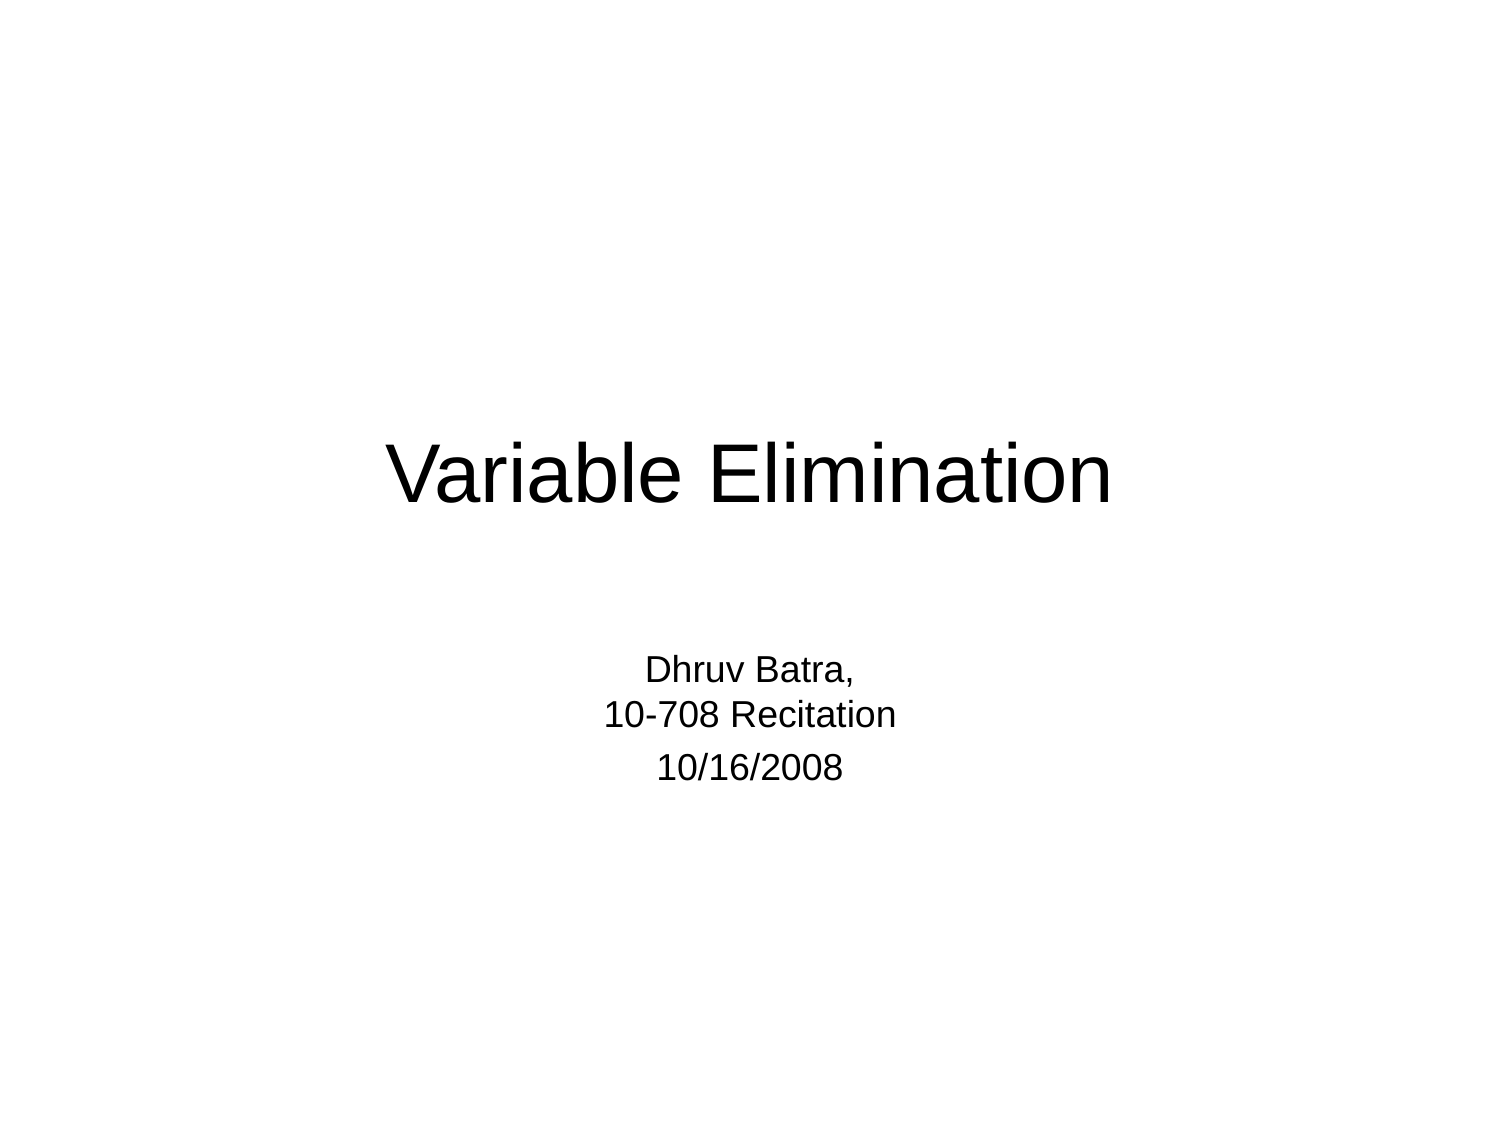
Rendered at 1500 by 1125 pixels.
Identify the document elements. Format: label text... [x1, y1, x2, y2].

title Variable Elimination [112, 374, 1388, 563]
subtitle Dhruv Batra, 10-708 Recitation 10/16/2008 [224, 637, 1276, 926]
